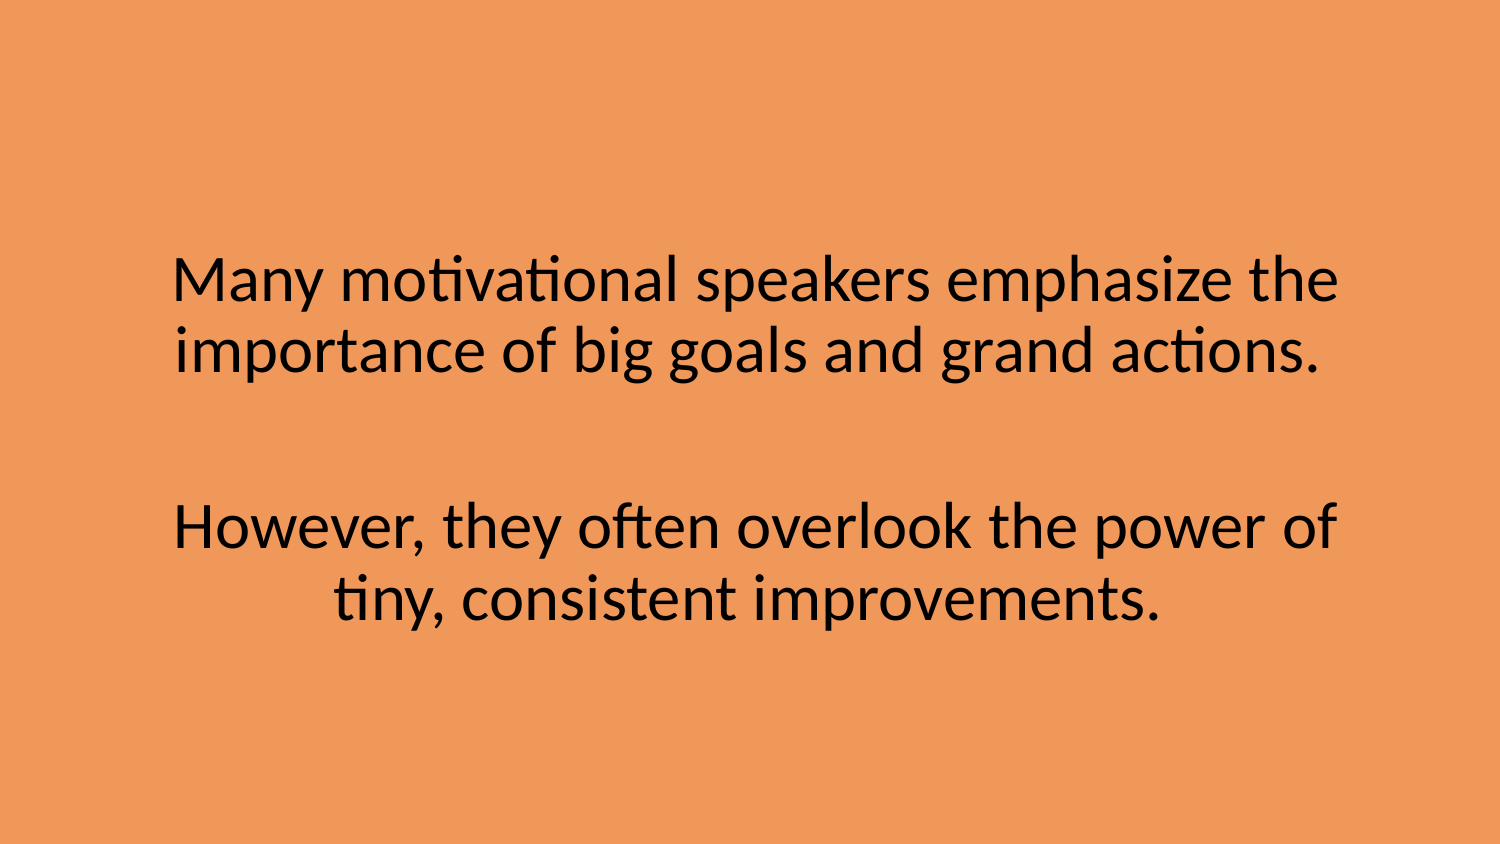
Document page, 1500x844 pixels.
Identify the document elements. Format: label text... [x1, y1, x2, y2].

list Many motivational speakers emphasize the importance of big goals and grand actions. However, they often overlook the power of tiny, consistent improvements. [99, 235, 1413, 504]
